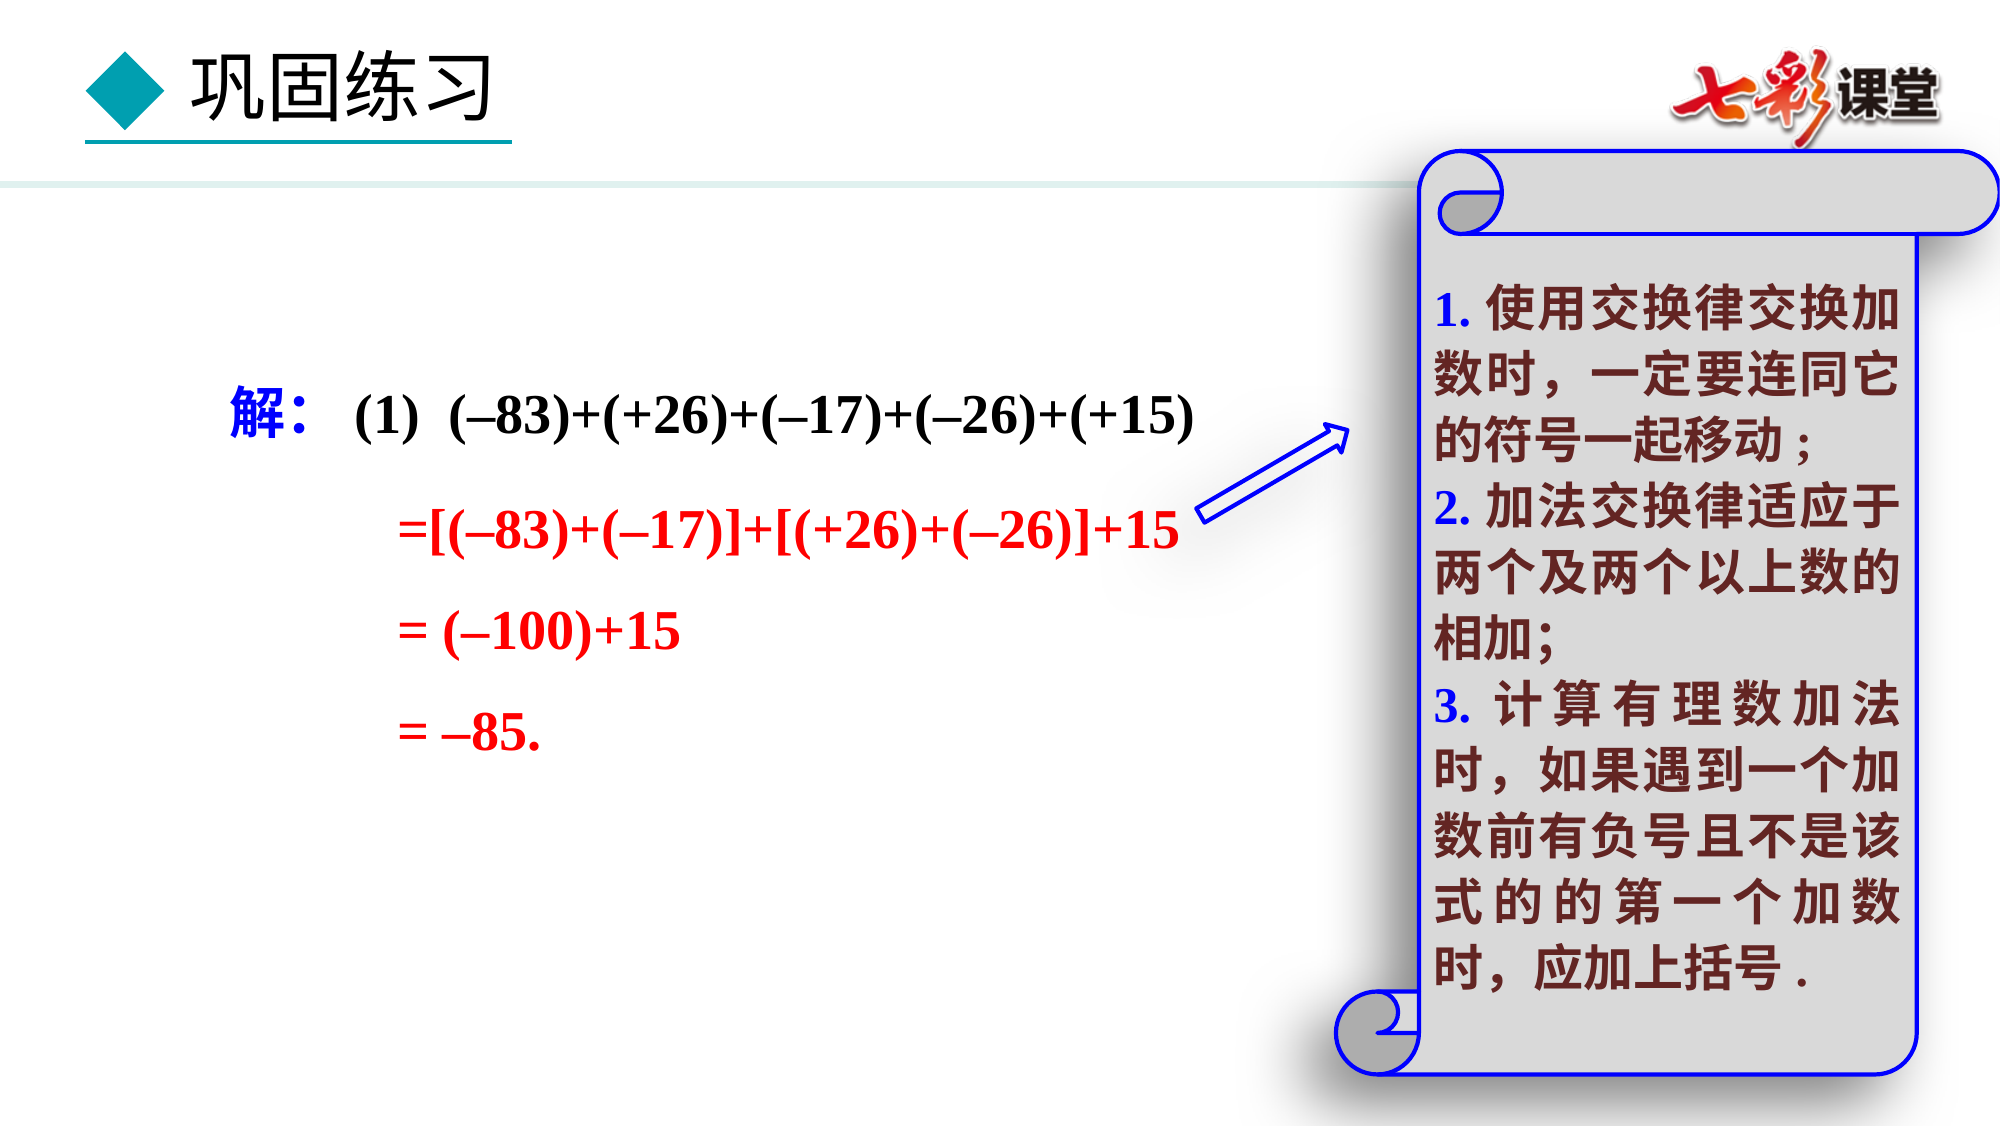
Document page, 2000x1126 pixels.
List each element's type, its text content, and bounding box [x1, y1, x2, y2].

picture [1666, 42, 1948, 148]
text_box 解：(1) (–83)+(+26)+(–17)+(–26)+(+15) =[(–83)+(–17)]+[(+26)+(–26)]+15 = (–100)+15 = –85. [209, 319, 1183, 772]
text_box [1188, 150, 2000, 1075]
